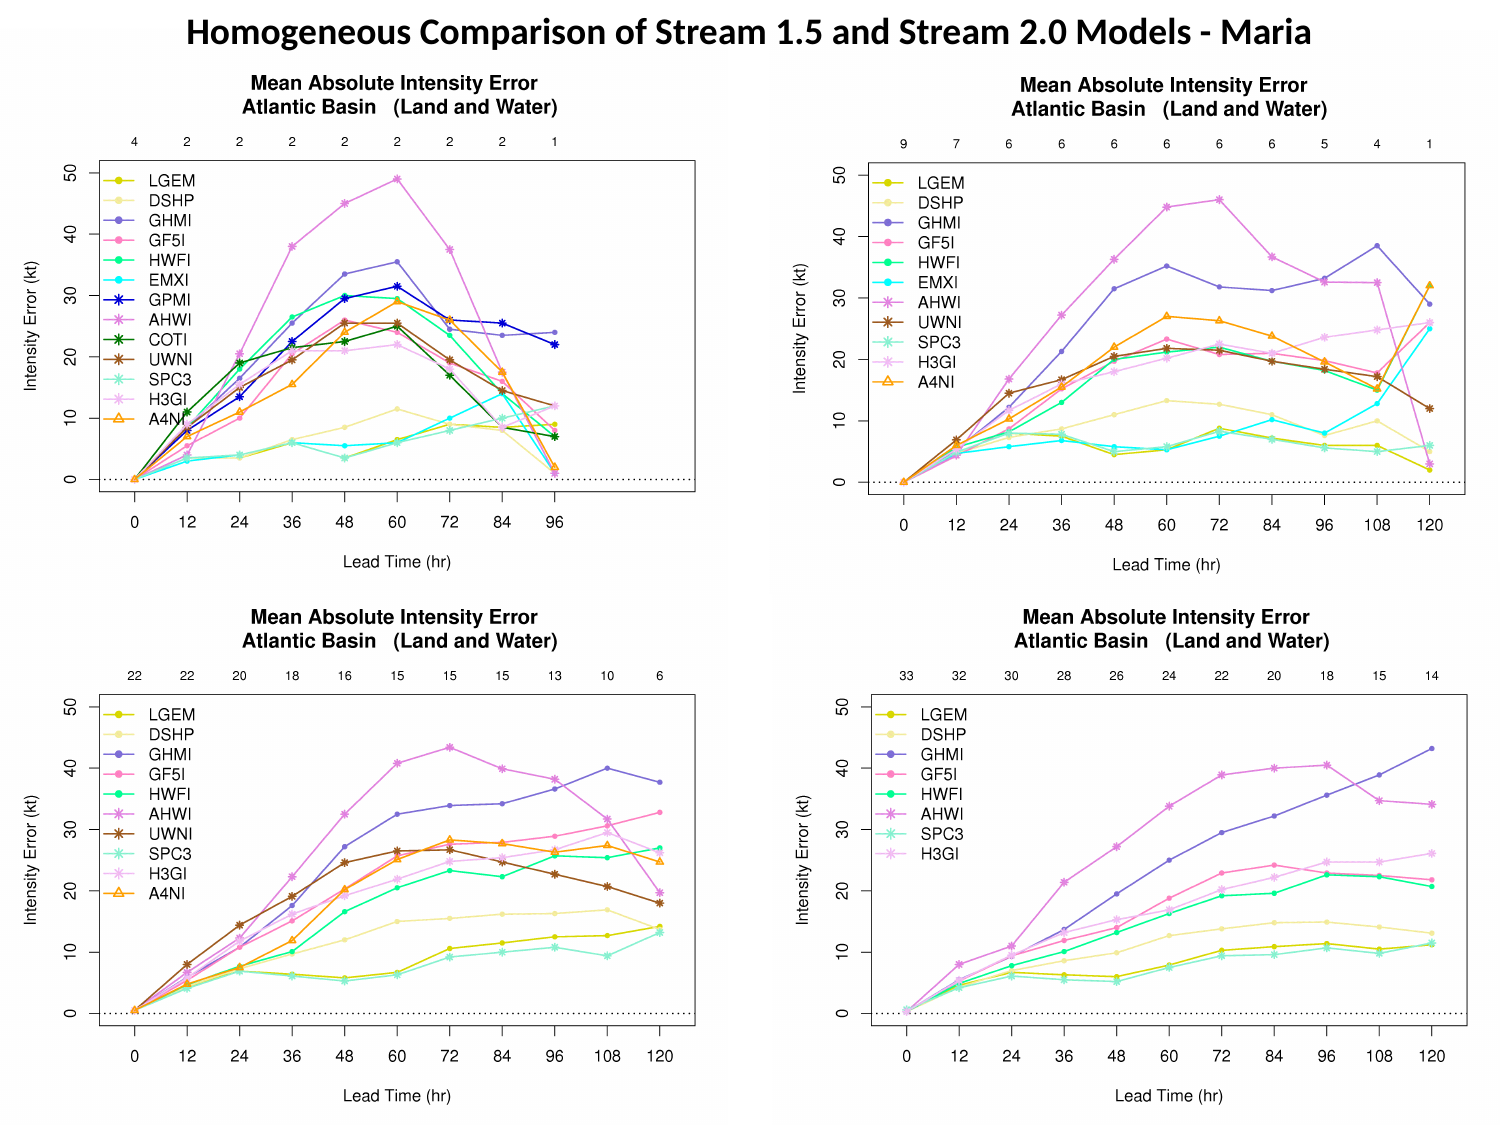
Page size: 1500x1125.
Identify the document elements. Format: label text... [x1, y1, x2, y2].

picture [769, 30, 1500, 1125]
picture [0, 28, 729, 1125]
text_box Homogeneous Comparison of Stream 1.5 and Stream 2.0 Models - Maria [0, 0, 1500, 60]
